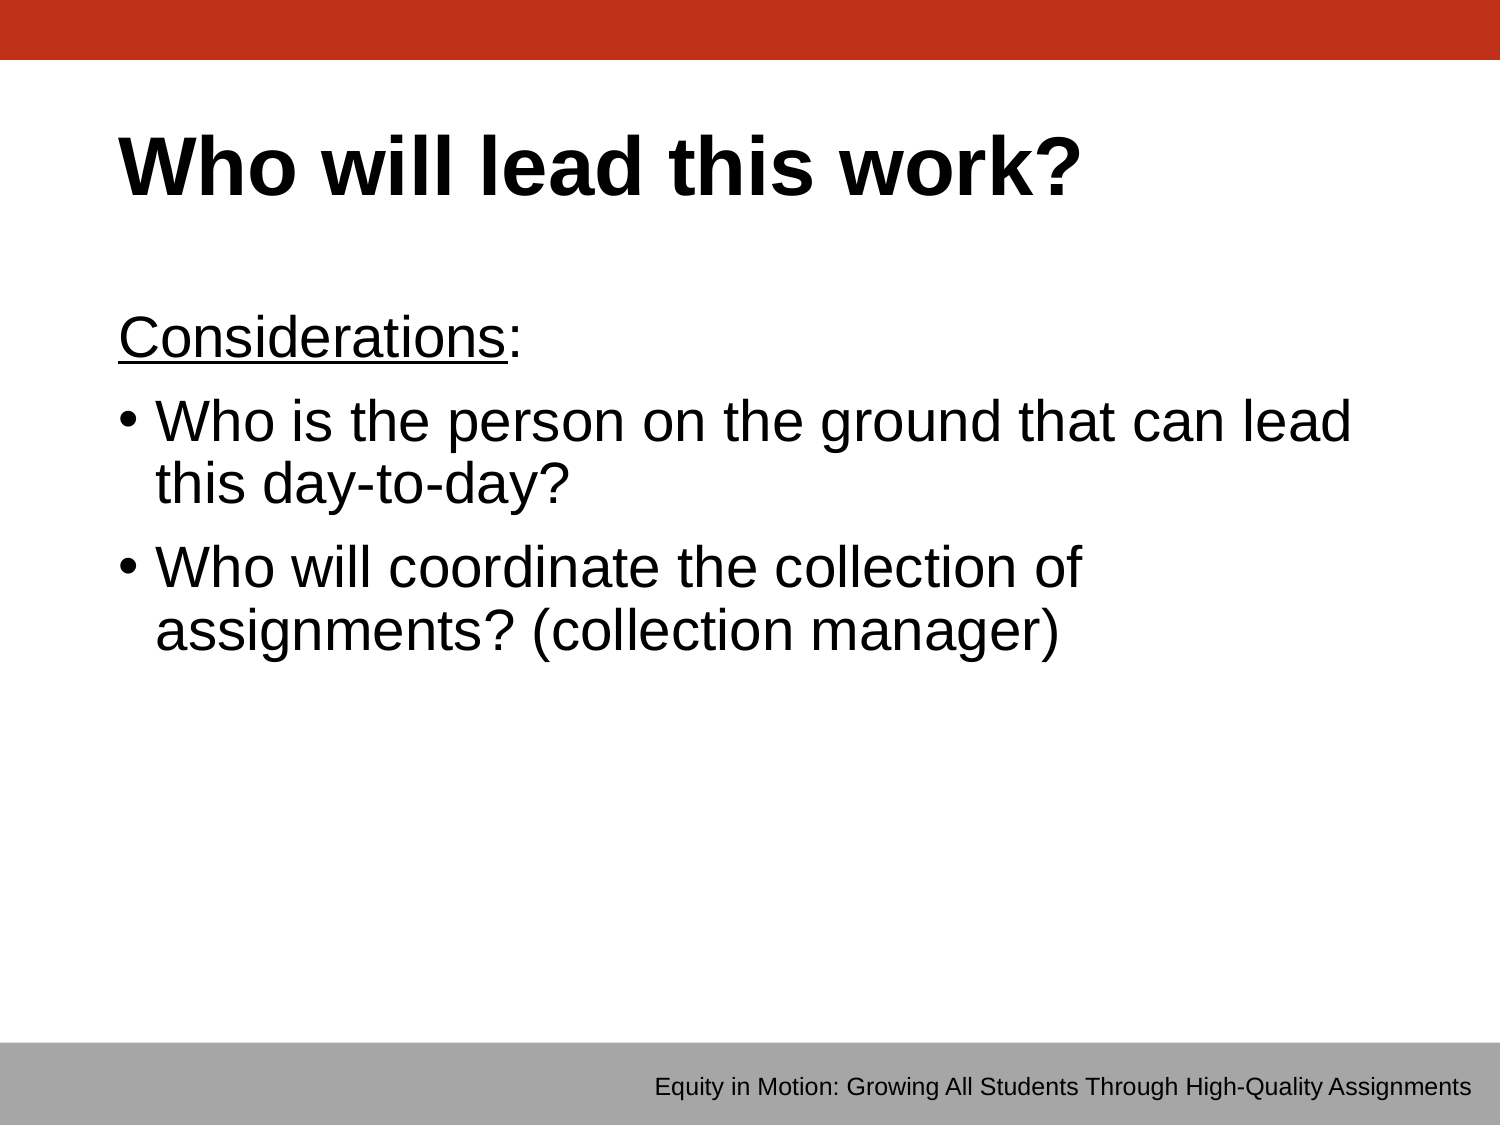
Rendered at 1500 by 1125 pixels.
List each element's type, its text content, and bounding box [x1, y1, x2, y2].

list Considerations: Who is the person on the ground that can lead this day-to-day? Who will coordinate the collection of assignments? (collection manager) [103, 299, 1397, 1014]
title Who will lead this work? [103, 59, 1397, 278]
